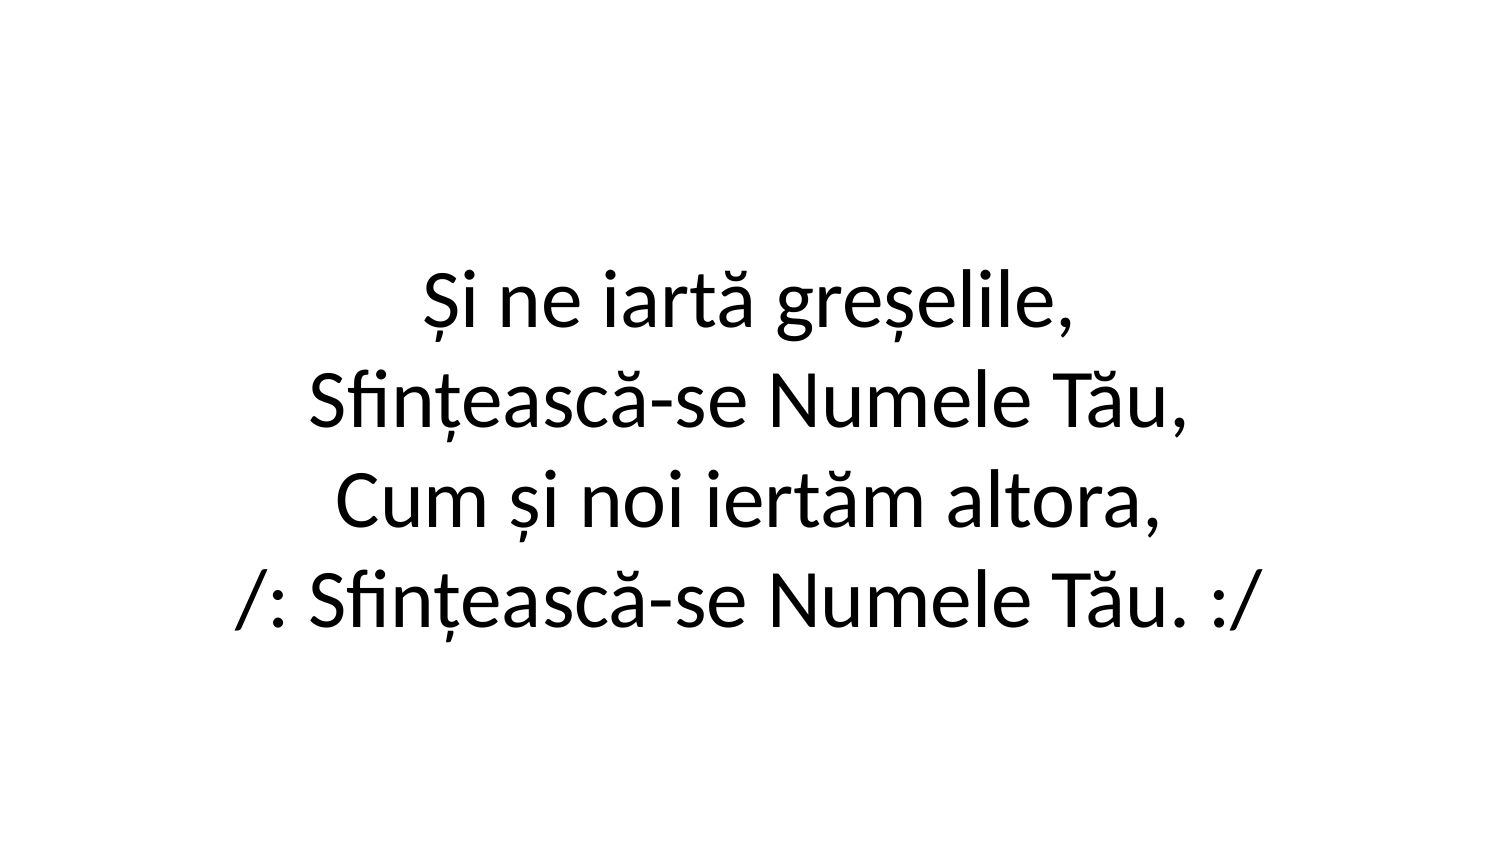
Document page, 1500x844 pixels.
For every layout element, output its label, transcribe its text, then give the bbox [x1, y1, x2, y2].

text_box Și ne iartă greșelile, Sfințească-se Numele Tău, Cum și noi iertăm altora, /: Sfințească-se Numele Tău. :/ [220, 192, 1280, 652]
